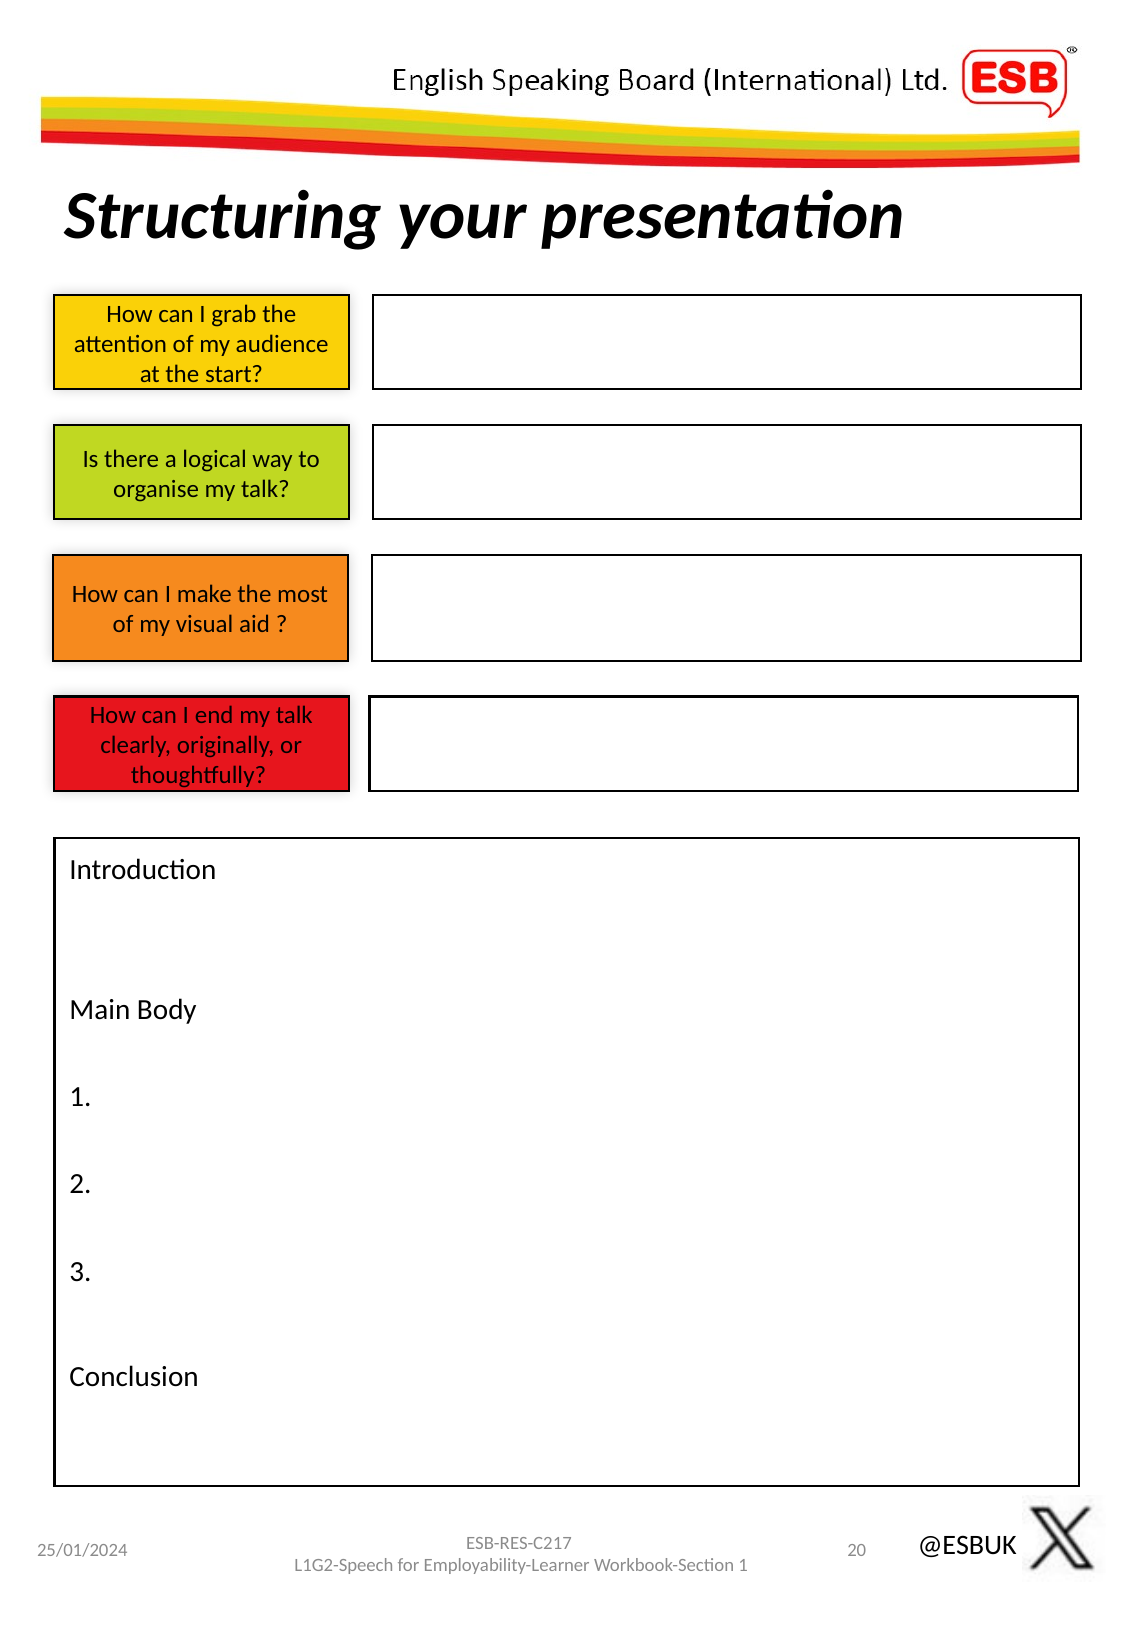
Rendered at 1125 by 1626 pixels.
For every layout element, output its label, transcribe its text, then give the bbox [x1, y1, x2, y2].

text_box How can I grab the attention of my audience at the start? [53, 294, 350, 390]
title Structuring your presentation [49, 162, 1020, 270]
text_box [372, 424, 1082, 520]
picture [1022, 1495, 1106, 1582]
text_box Is there a logical way to organise my talk? [53, 424, 350, 520]
text_box How can I make the most of my visual aid ? [52, 554, 349, 662]
picture [0, 1, 1125, 234]
text_box [368, 695, 1079, 792]
text_box [372, 294, 1082, 390]
footer ESB-RES-C217 L1G2-Speech for Employability-Learner Workbook-Section 1 [267, 1533, 697, 1593]
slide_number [22, 1506, 276, 1593]
text_box [371, 554, 1082, 662]
text_box Introduction Main Body Conclusion [53, 837, 1080, 1487]
text_box How can I end my talk clearly, originally, or thoughtfully? [53, 695, 350, 792]
slide_number 20 [697, 1506, 882, 1593]
